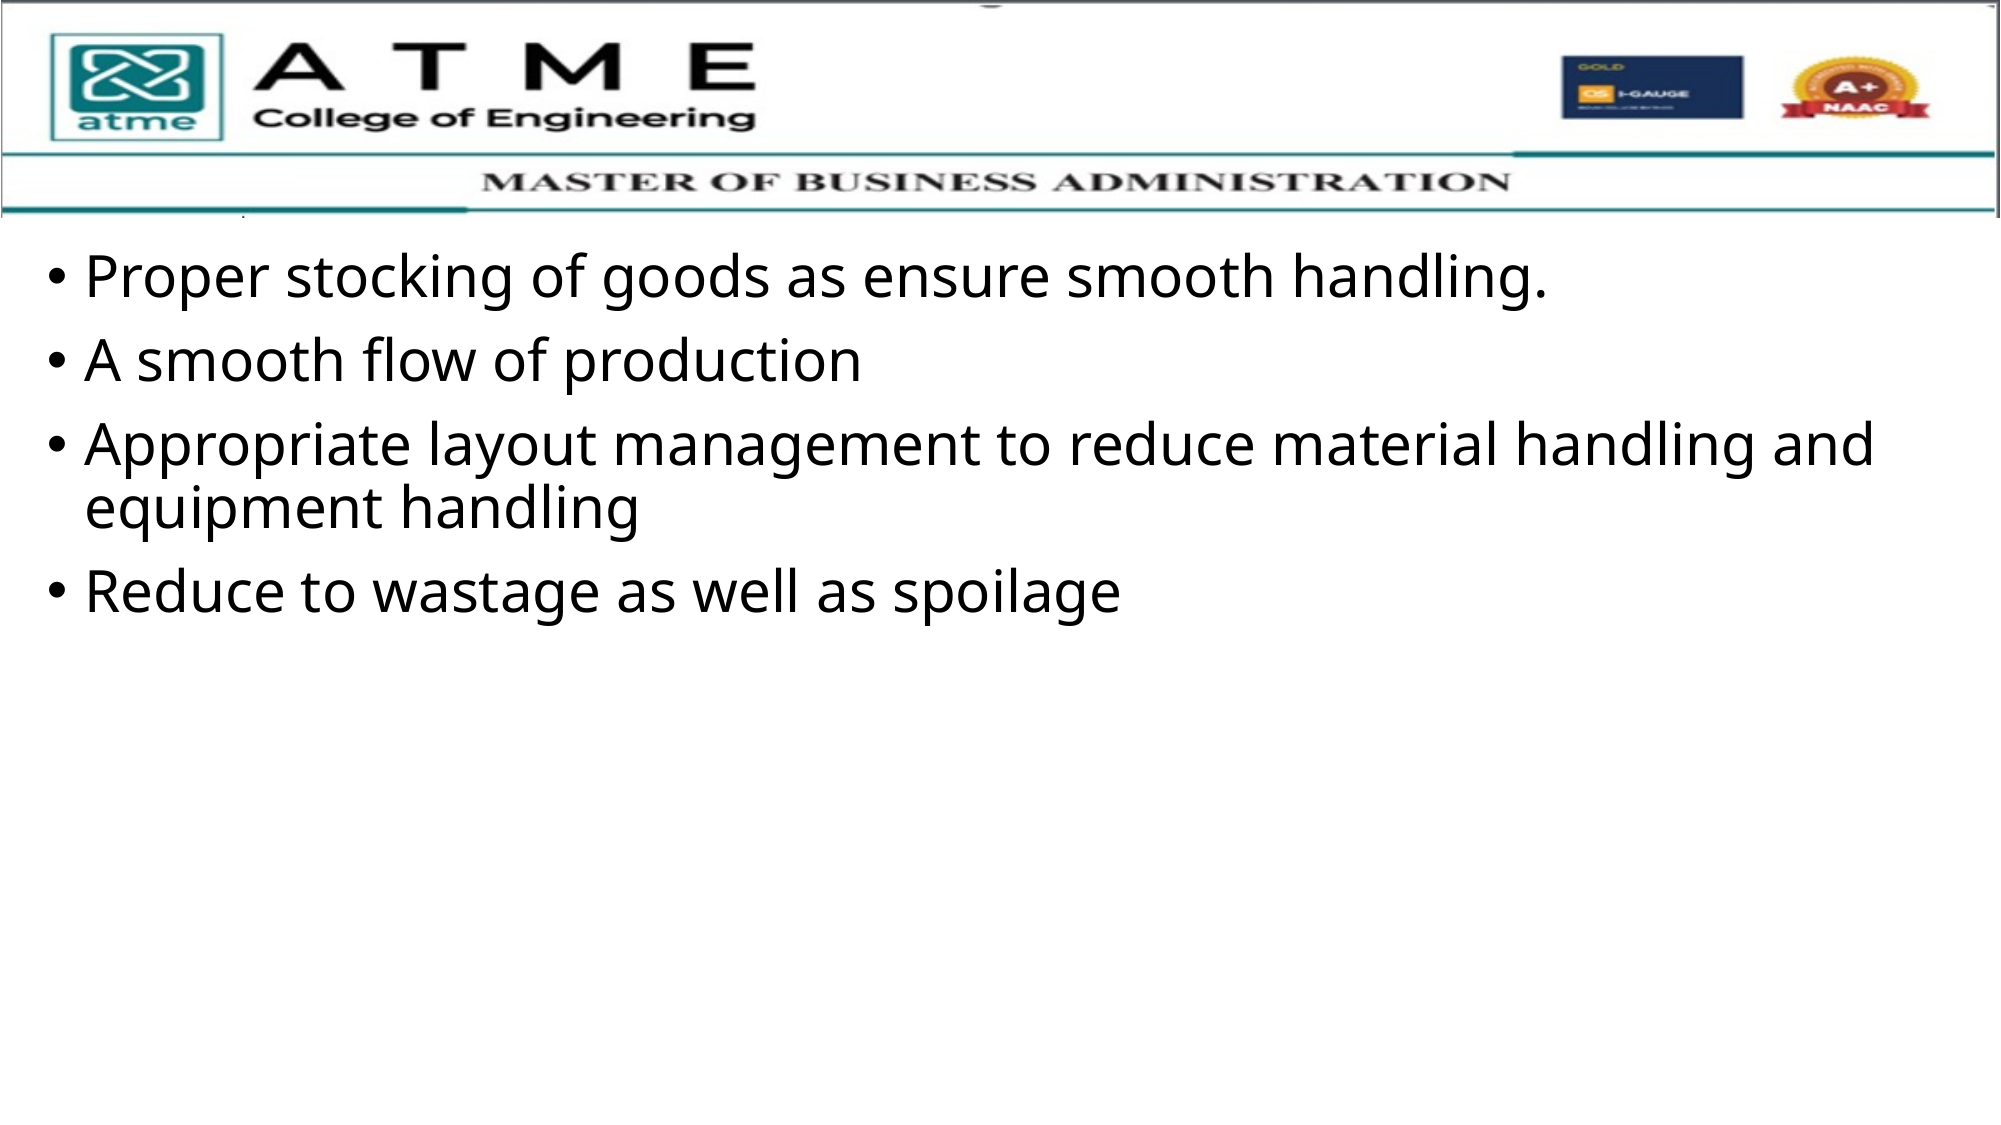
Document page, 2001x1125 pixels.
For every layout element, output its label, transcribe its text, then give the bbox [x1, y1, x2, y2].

picture [1, 0, 2000, 218]
list Proper stocking of goods as ensure smooth handling. A smooth flow of production Appropriate layout management to reduce material handling and equipment handling Reduce to wastage as well as spoilage [31, 239, 1977, 1105]
